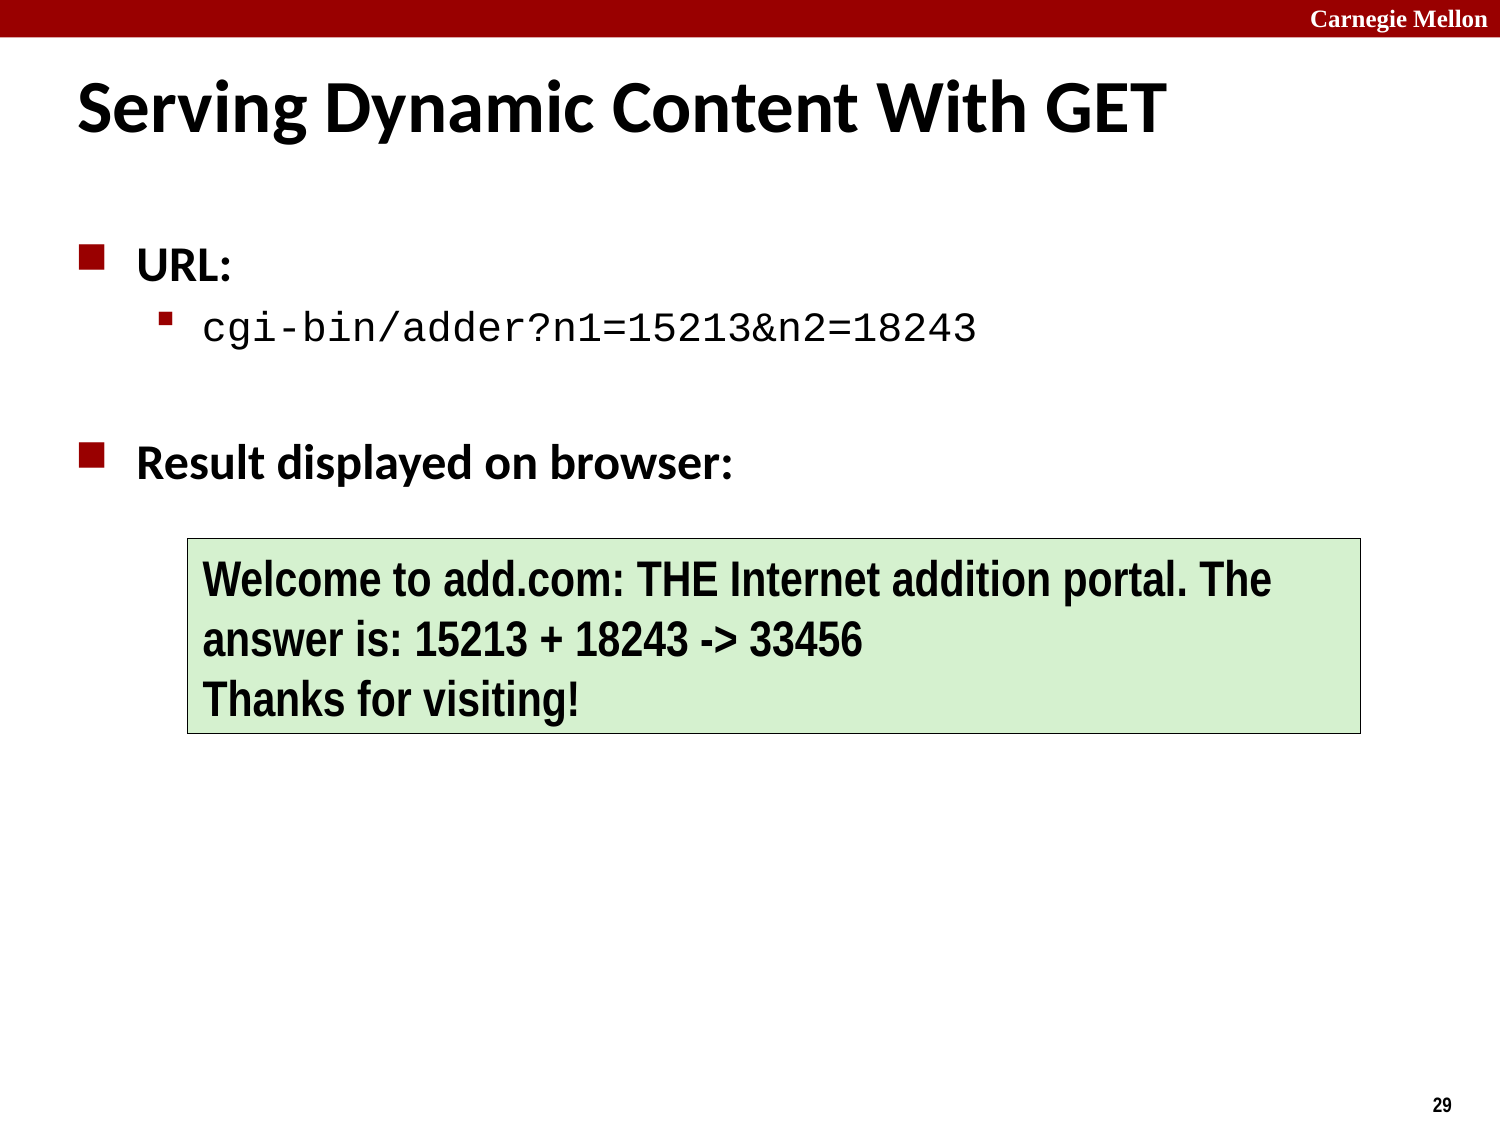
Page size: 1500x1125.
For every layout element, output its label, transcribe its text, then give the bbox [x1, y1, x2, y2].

text_box Welcome to add.com: THE Internet addition portal. The answer is: 15213 + 18243 -> 33456 Thanks for visiting! [187, 538, 1361, 734]
title Serving Dynamic Content With GET [62, 49, 1463, 163]
list URL: cgi-bin/adder?n1=15213&n2=18243 Result displayed on browser: [64, 223, 1361, 1040]
